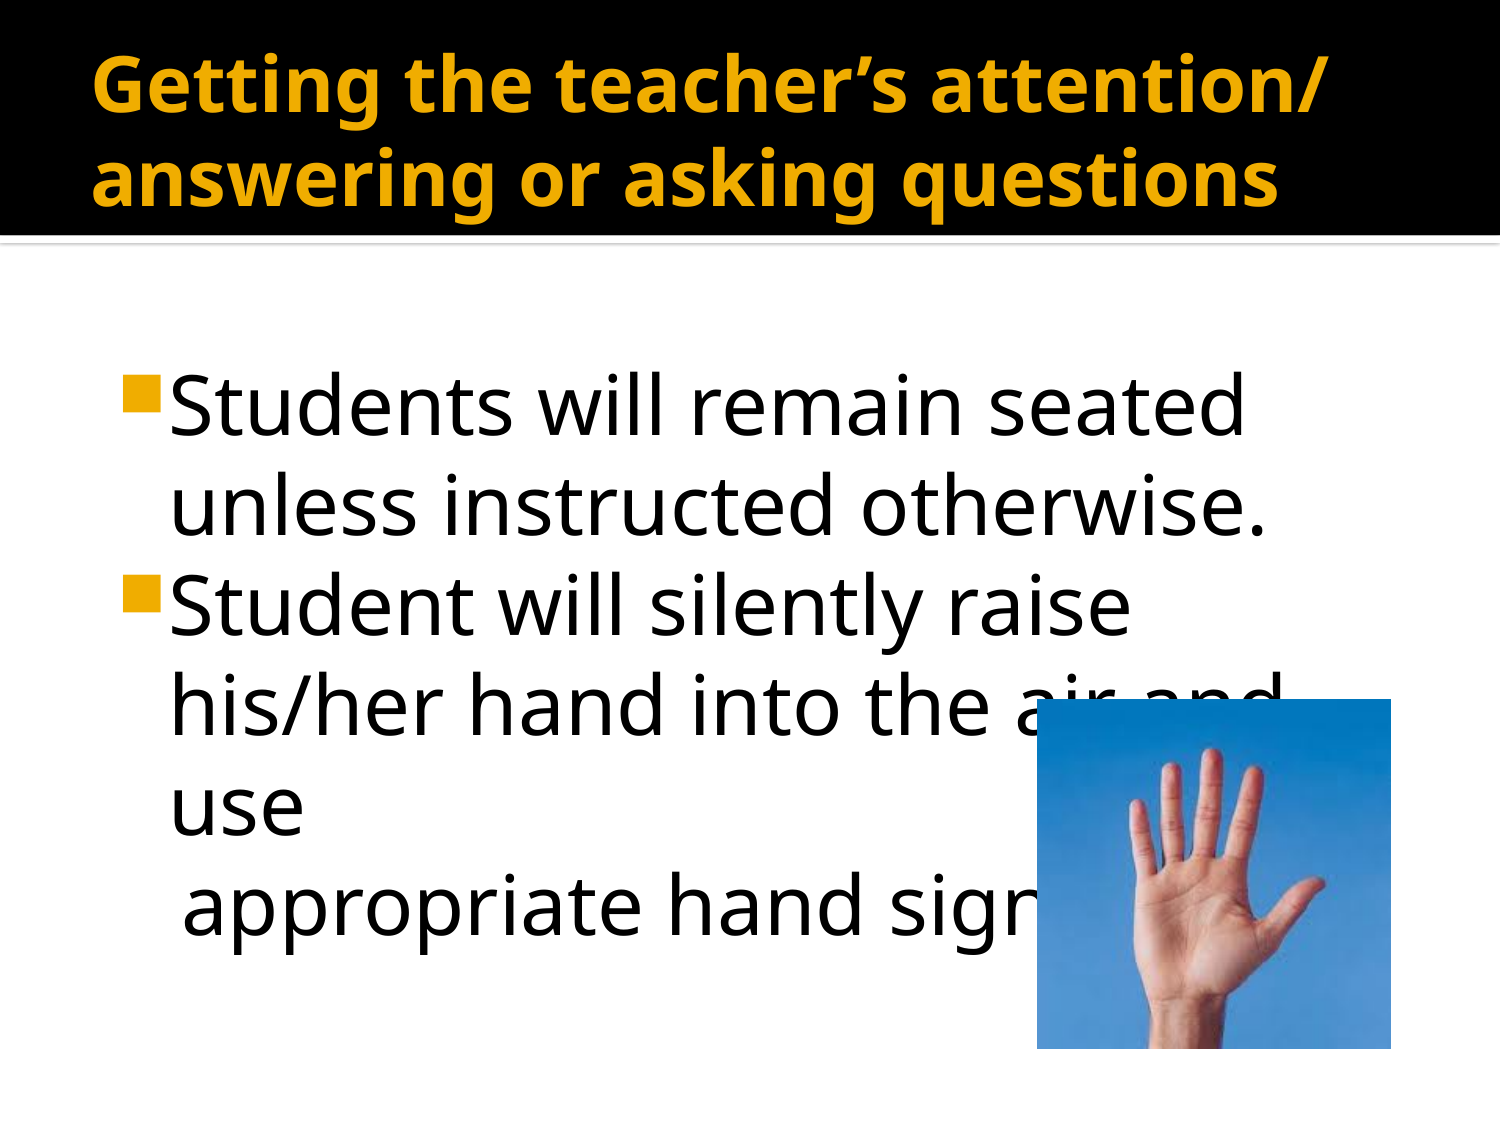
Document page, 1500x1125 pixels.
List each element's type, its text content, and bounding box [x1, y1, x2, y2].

title Getting the teacher’s attention/ answering or asking questions [75, 25, 1425, 231]
list Students will remain seated unless instructed otherwise. Student will silently raise his/her hand into the air and use appropriate hand signals. [87, 337, 1438, 1080]
picture [1037, 699, 1391, 1049]
